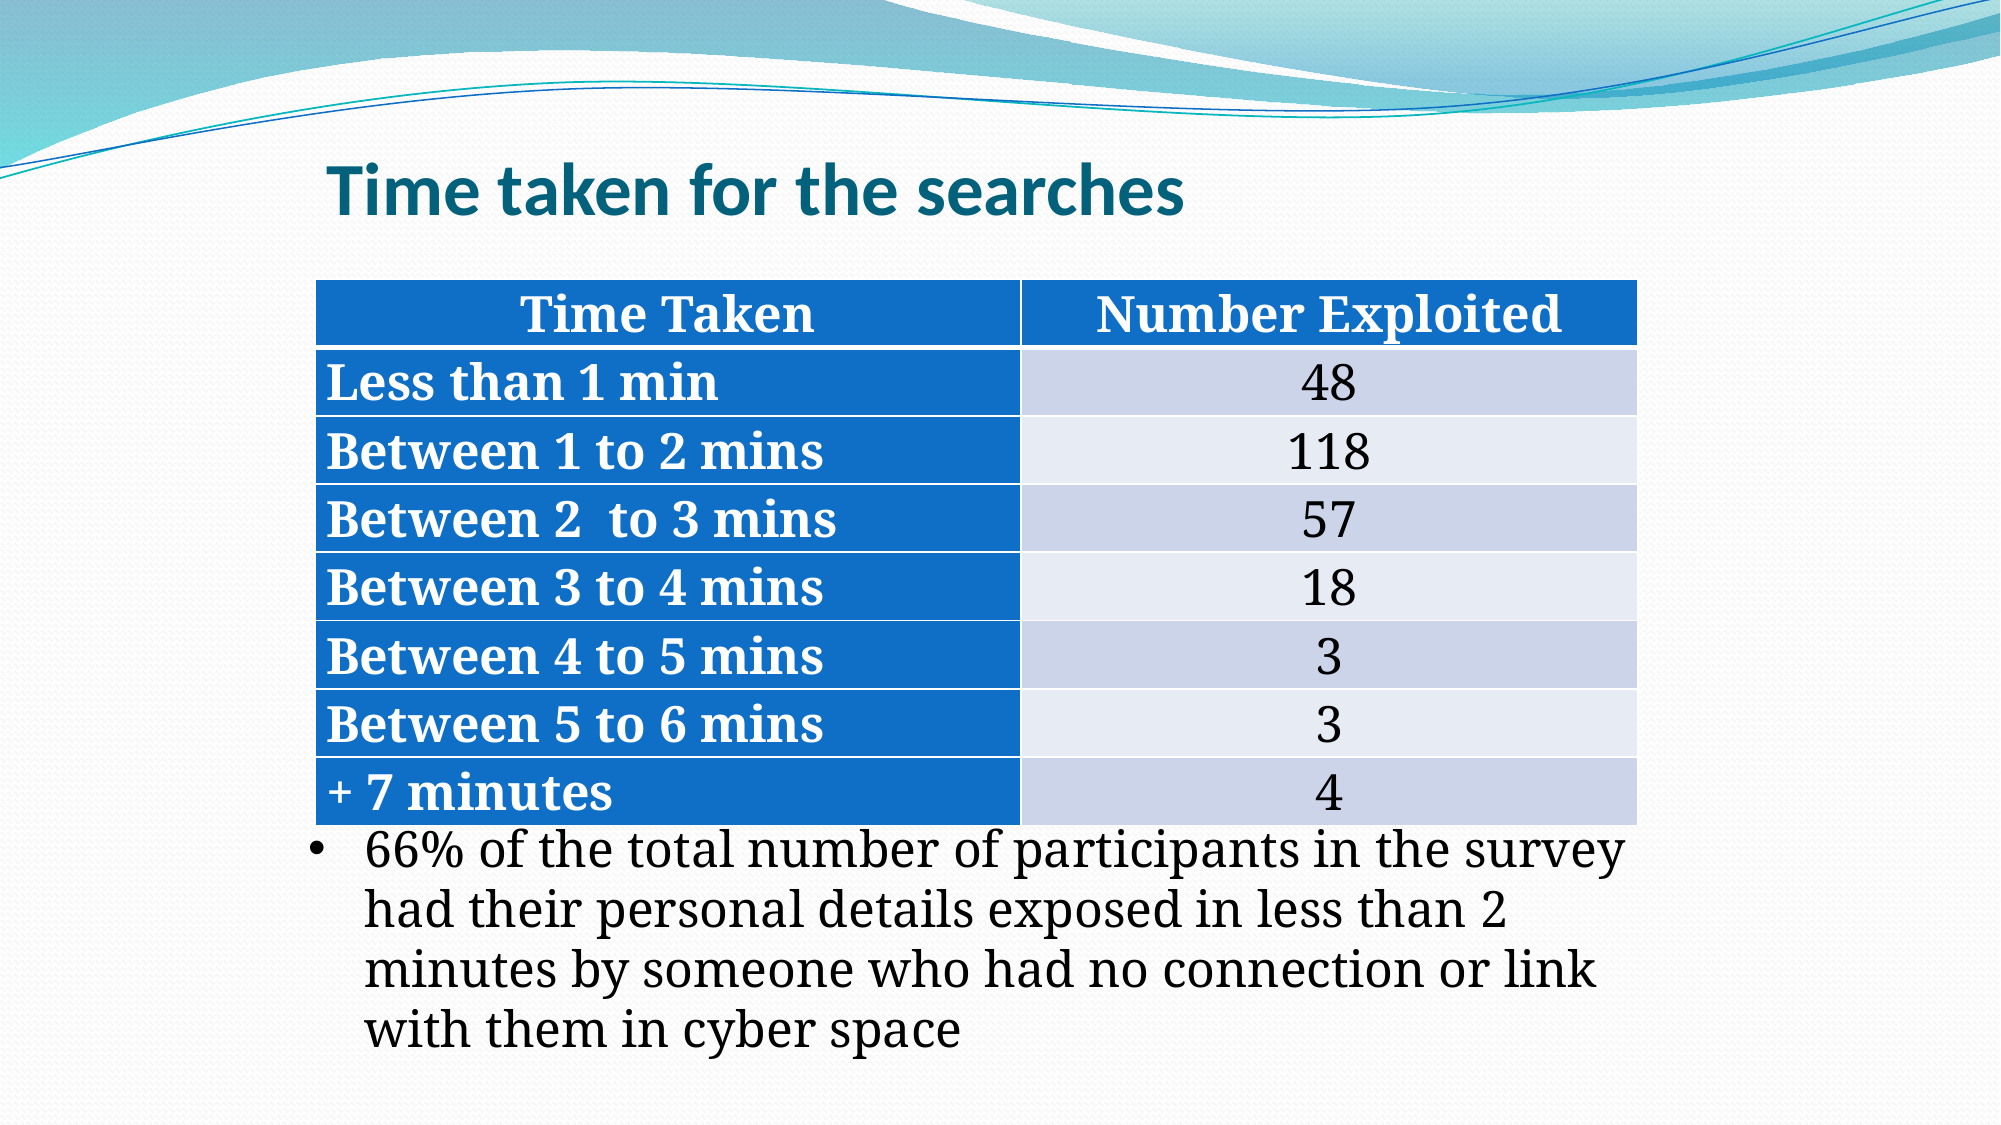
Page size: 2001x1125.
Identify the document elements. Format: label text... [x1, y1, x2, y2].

table_cell 3 [1022, 621, 1637, 688]
table_cell Less than 1 min [316, 350, 1020, 415]
table_cell 57 [1022, 485, 1637, 551]
table_cell Between 5 to 6 mins [316, 690, 1020, 756]
text_box Time taken for the searches [326, 42, 1677, 231]
table_cell 18 [1022, 553, 1637, 620]
table_cell 118 [1022, 417, 1637, 483]
table_cell 48 [1022, 350, 1637, 415]
table_cell Between 3 to 4 mins [316, 553, 1020, 620]
table_cell + 7 minutes [316, 758, 1020, 810]
table_cell 4 [1022, 758, 1637, 810]
table_header Number Exploited [1022, 280, 1637, 345]
table_cell Between 2 to 3 mins [316, 485, 1020, 551]
table_header Time Taken [316, 280, 1020, 345]
table_cell Between 1 to 2 mins [316, 417, 1020, 483]
table_cell 3 [1022, 690, 1637, 756]
table_cell Between 4 to 5 mins [316, 621, 1020, 688]
text_box 66% of the total number of participants in the survey had their personal details exposed in less than 2 minutes by someone who had no connection or link with them in cyber space [293, 810, 1711, 1066]
